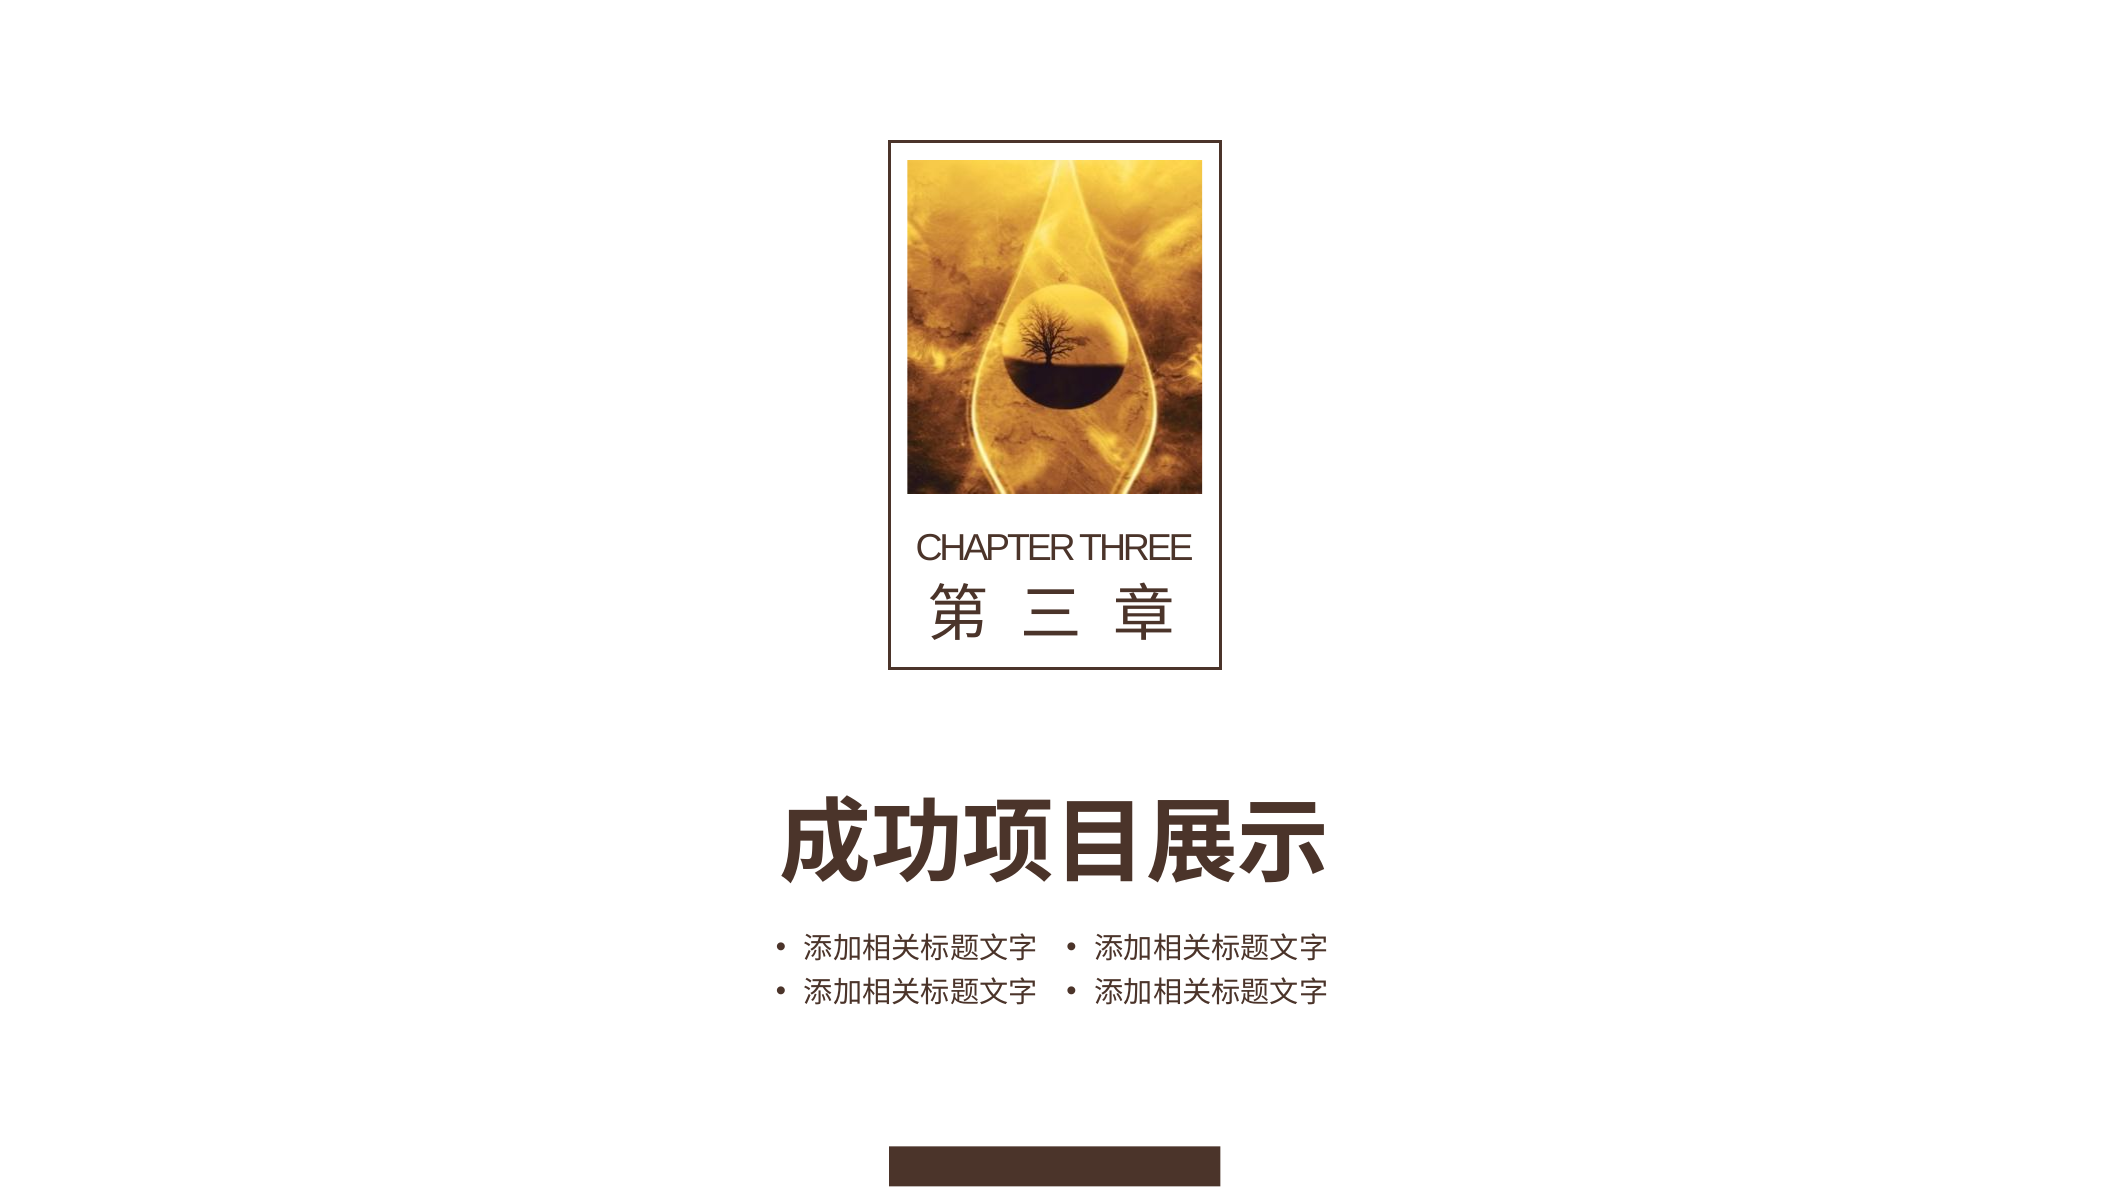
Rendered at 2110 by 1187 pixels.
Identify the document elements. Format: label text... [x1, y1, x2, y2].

text_box 添加相关标题文字 [775, 928, 1039, 965]
text_box 添加相关标题文字 [775, 973, 1039, 1009]
text_box CHAPTER THREE [899, 509, 1210, 569]
text_box [907, 160, 1203, 495]
text_box [889, 1146, 1221, 1187]
text_box 第 三 章 [927, 573, 1176, 648]
text_box 添加相关标题文字 [1066, 928, 1329, 965]
text_box 添加相关标题文字 [1066, 973, 1329, 1009]
text_box [889, 141, 1221, 669]
text_box 成功项目展示 [729, 782, 1380, 893]
